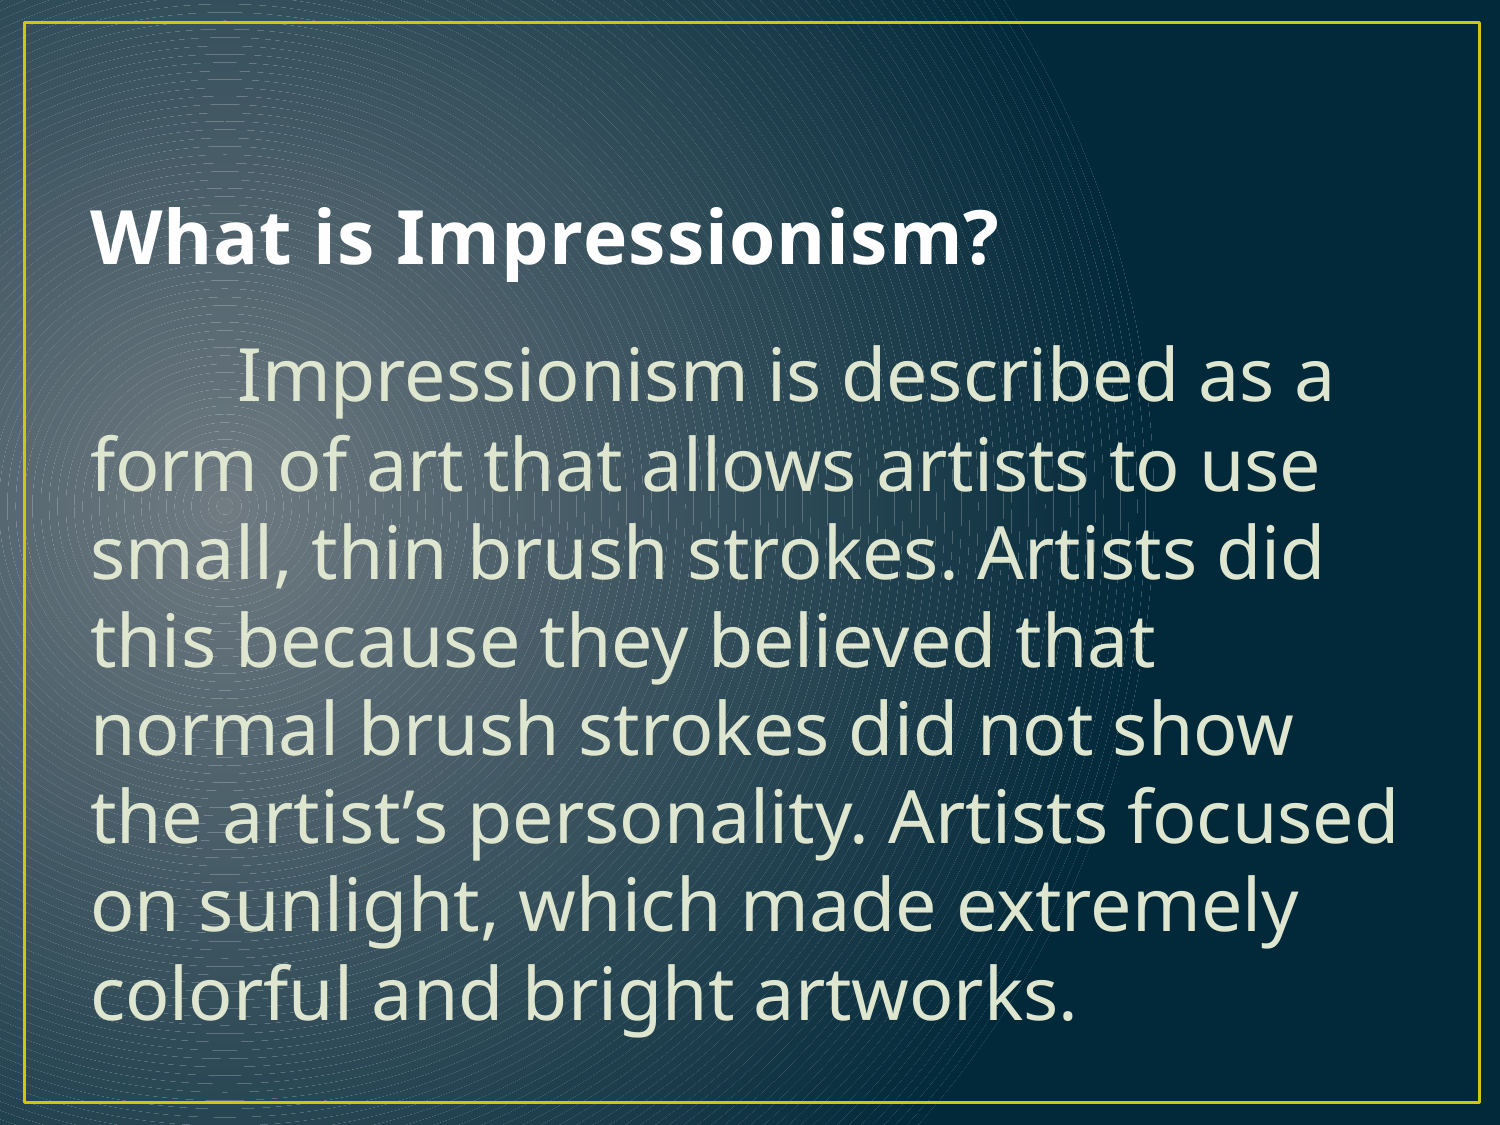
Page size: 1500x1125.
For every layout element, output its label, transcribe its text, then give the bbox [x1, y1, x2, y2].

title What is Impressionism? [75, 45, 1425, 288]
list Impressionism is described as a form of art that allows artists to use small, thin brush strokes. Artists did this because they believed that normal brush strokes did not show the artist’s personality. Artists focused on sunlight, which made extremely colorful and bright artworks. [75, 312, 1425, 1055]
